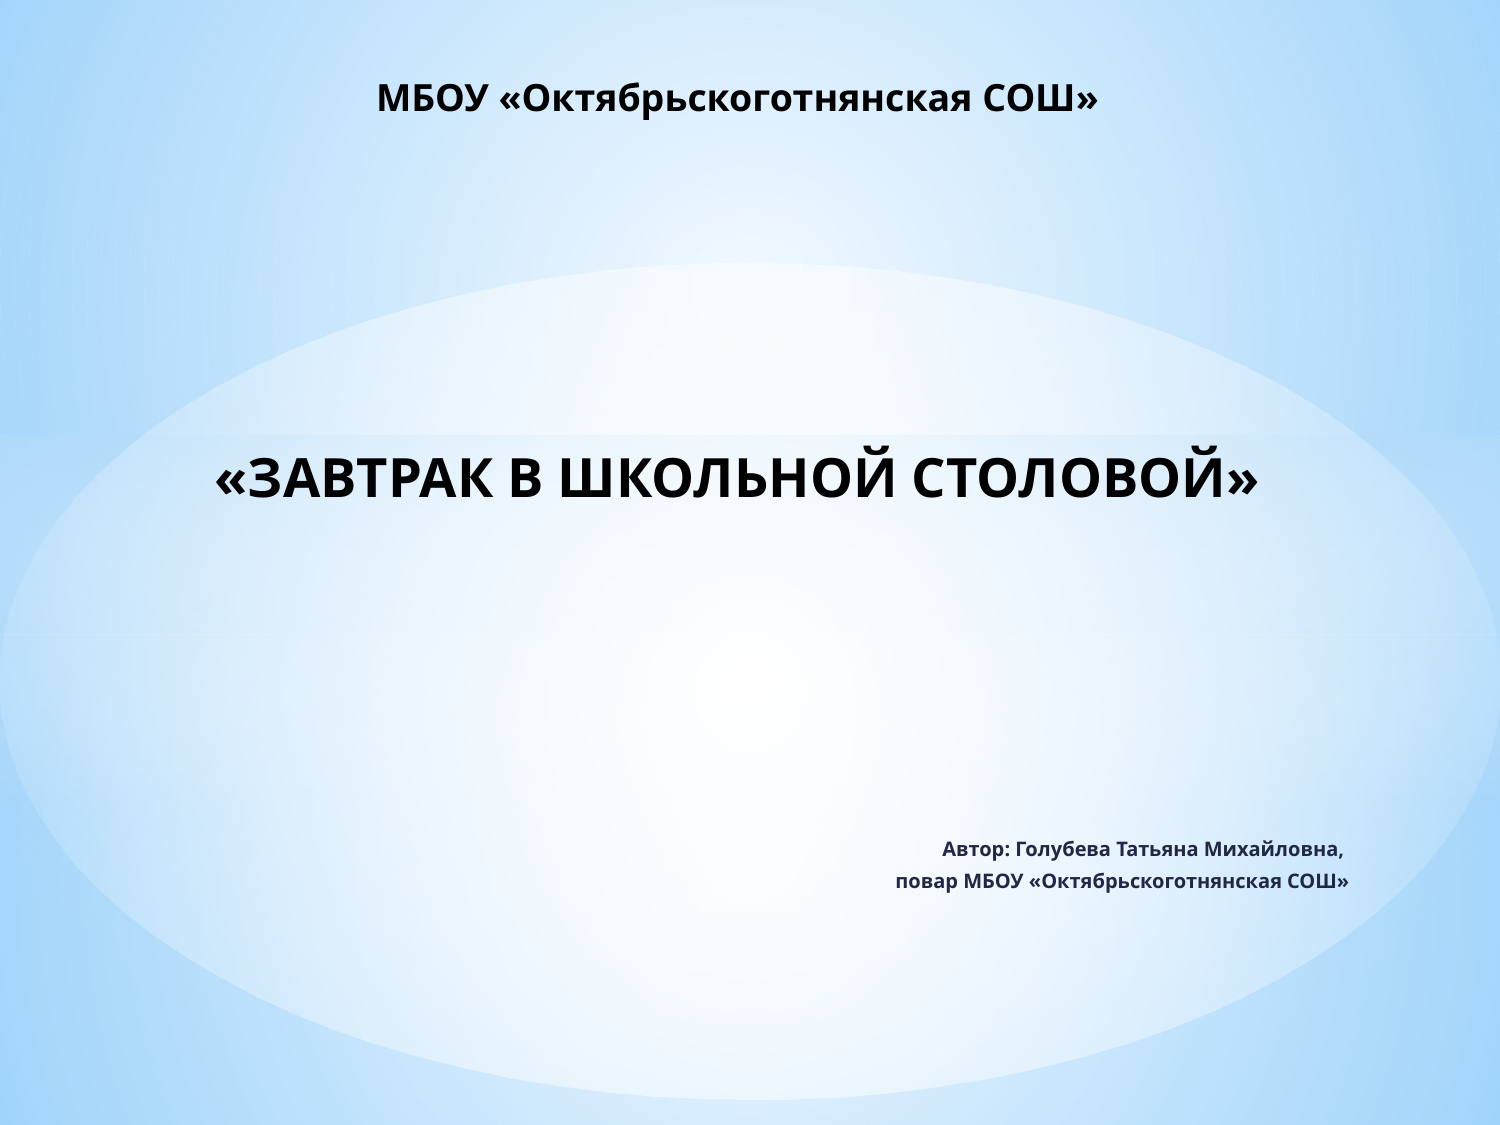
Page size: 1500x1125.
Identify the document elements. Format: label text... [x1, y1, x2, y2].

subtitle Автор: Голубева Татьяна Михайловна, повар МБОУ «Октябрьскоготнянская СОШ» [584, 828, 1365, 974]
title МБОУ «Октябрьскоготнянская СОШ» «ЗАВТРАК В ШКОЛЬНОЙ СТОЛОВОЙ» [134, 66, 1312, 808]
